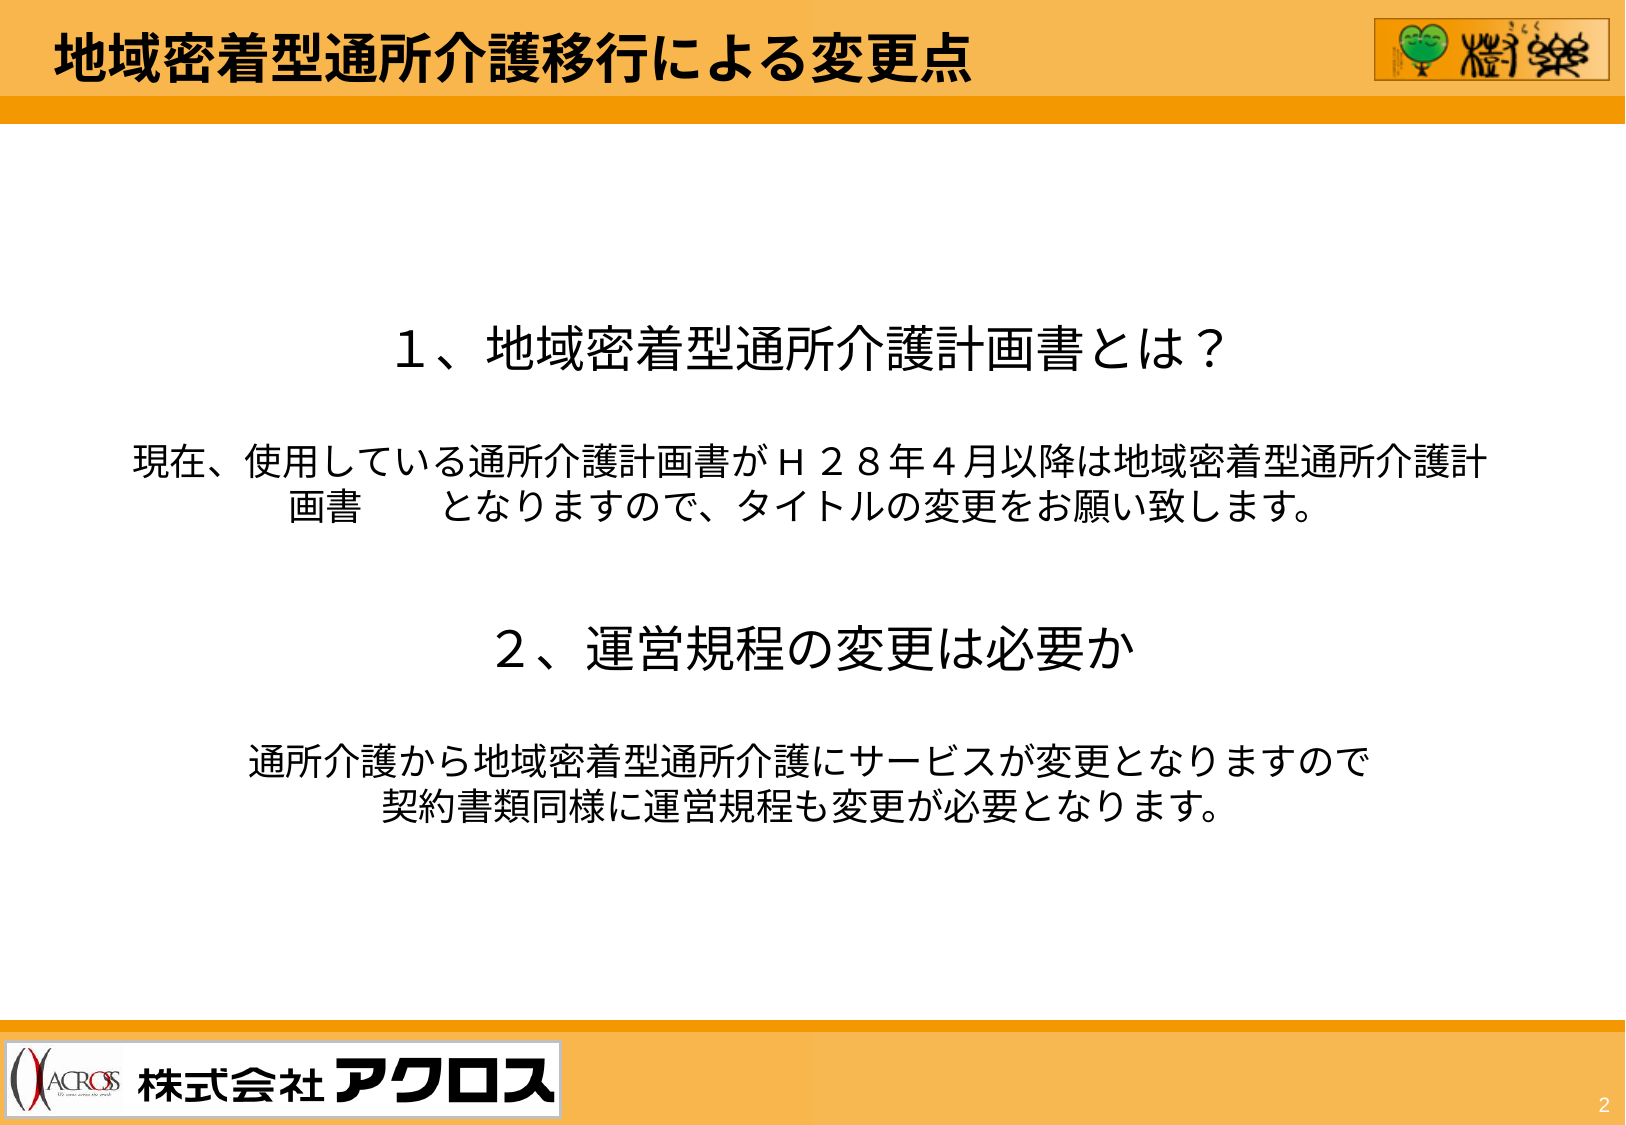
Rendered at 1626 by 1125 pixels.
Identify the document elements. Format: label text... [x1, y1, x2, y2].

text_box 地域密着型通所介護移行による変更点 [38, 0, 1004, 96]
text_box １、地域密着型通所介護計画書とは？ 現在、使用している通所介護計画書がH２８年４月以降は地域密着型通所介護計画書 となりますので、タイトルの変更をお願い致します。 ２、運営規程の変更は必要か 通所介護から地域密着型通所介護にサービスが変更となりますので 契約書類同様に運営規程も変更が必要となります。 [100, 177, 1520, 968]
picture [0, 0, 1625, 124]
slide_number 2 [1452, 1082, 1625, 1125]
picture [0, 1020, 1625, 1125]
